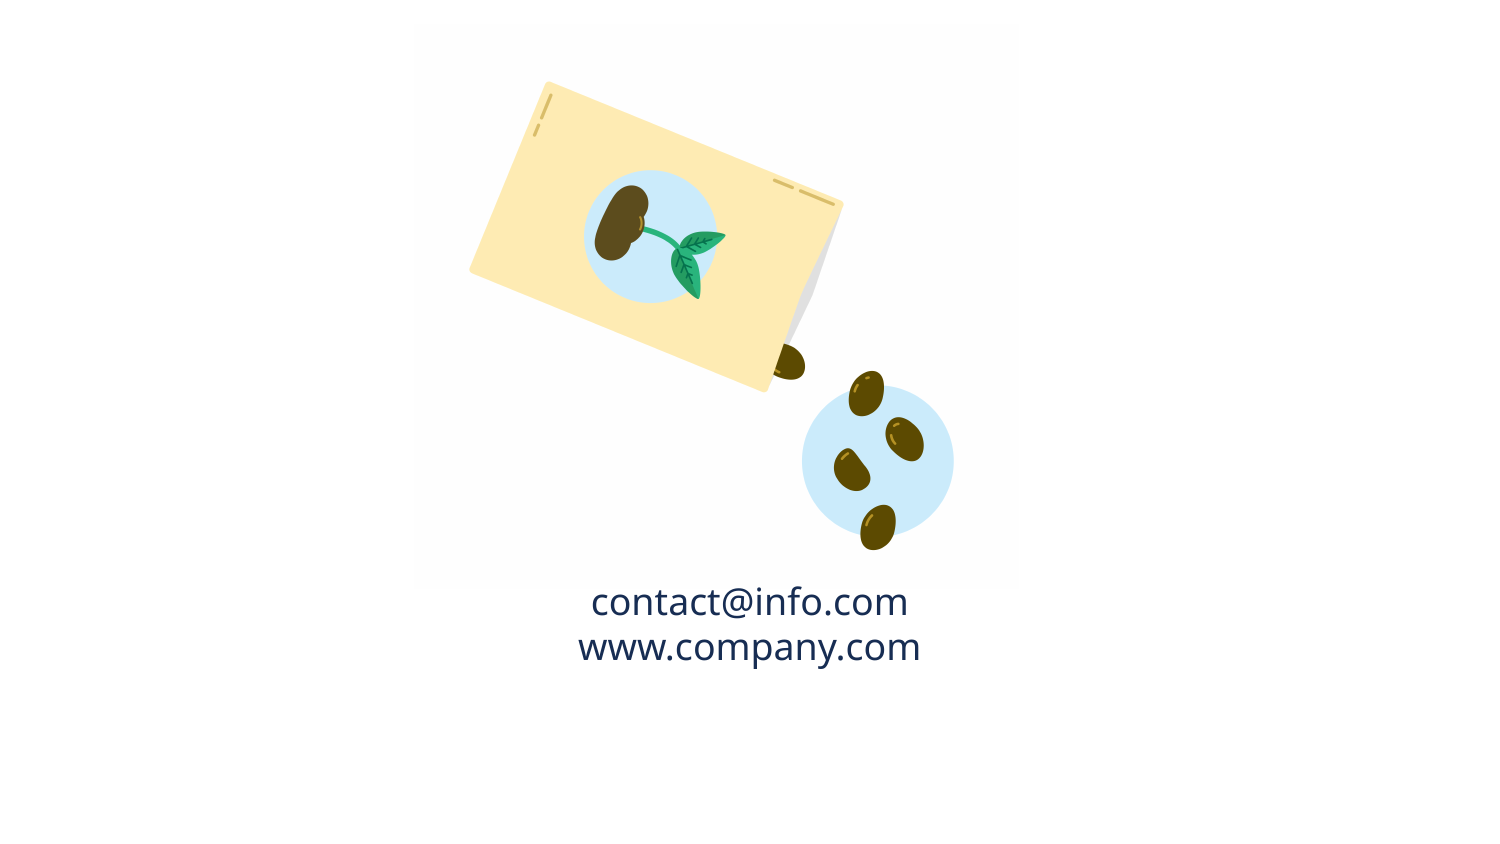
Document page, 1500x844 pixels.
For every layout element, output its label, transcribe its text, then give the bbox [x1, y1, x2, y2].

picture [414, 23, 1019, 589]
title contact@info.com www.company.com [51, 562, 1449, 759]
